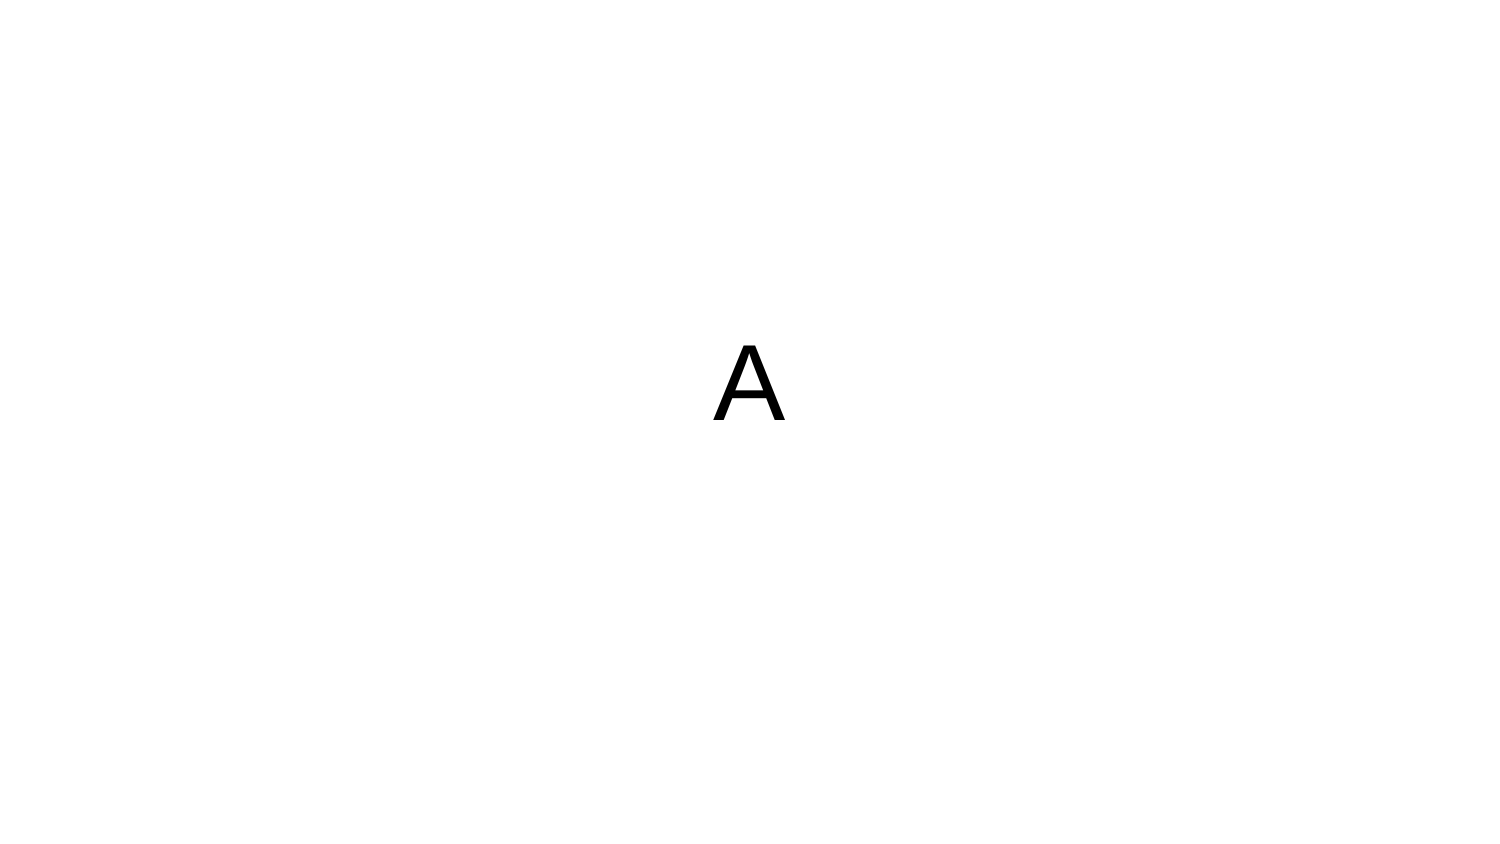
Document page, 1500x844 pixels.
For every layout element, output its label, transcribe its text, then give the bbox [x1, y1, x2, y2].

title A [51, 122, 1449, 459]
